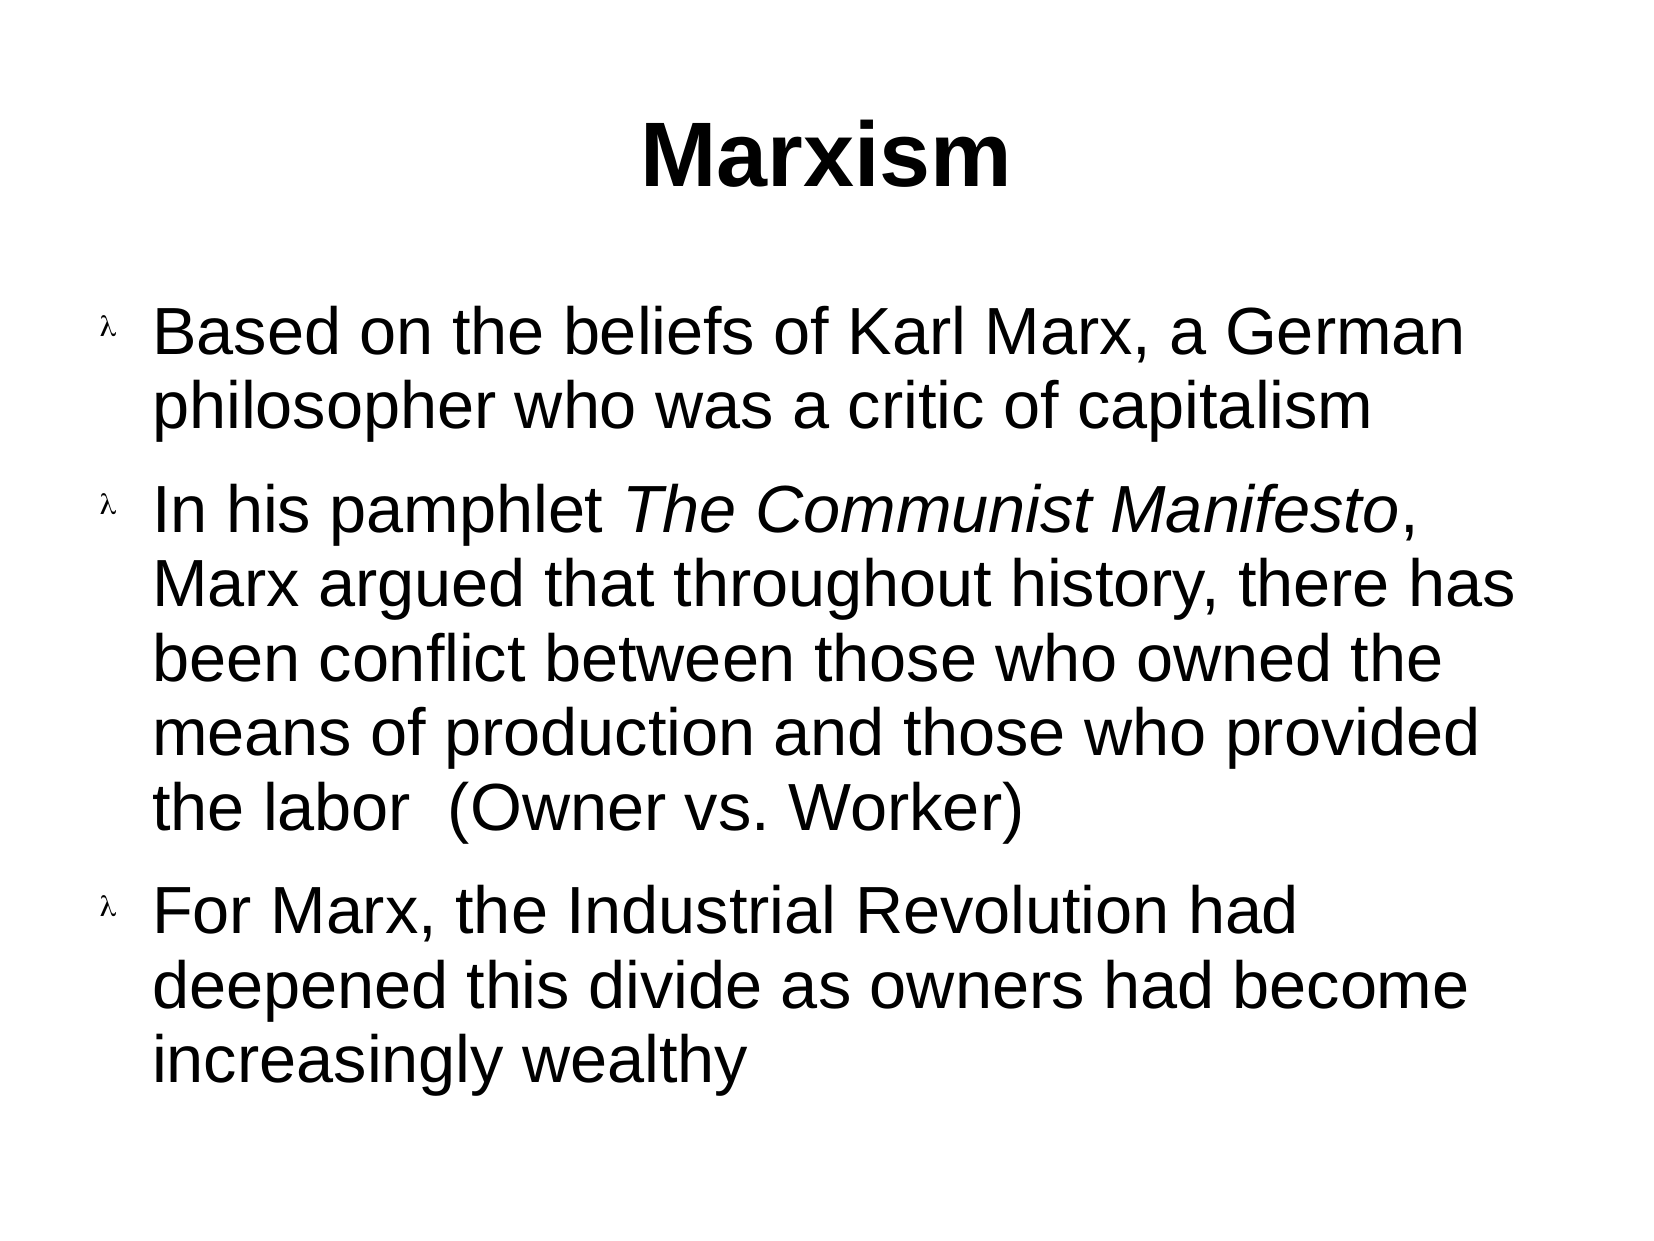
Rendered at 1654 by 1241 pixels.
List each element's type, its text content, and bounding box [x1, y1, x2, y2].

list Based on the beliefs of Karl Marx, a German philosopher who was a critic of capitalism In his pamphlet The Communist Manifesto, Marx argued that throughout history, there has been conflict between those who owned the means of production and those who provided the labor (Owner vs. Worker) For Marx, the Industrial Revolution had deepened this divide as owners had become increasingly wealthy [82, 290, 1571, 1098]
title Marxism [82, 56, 1571, 249]
